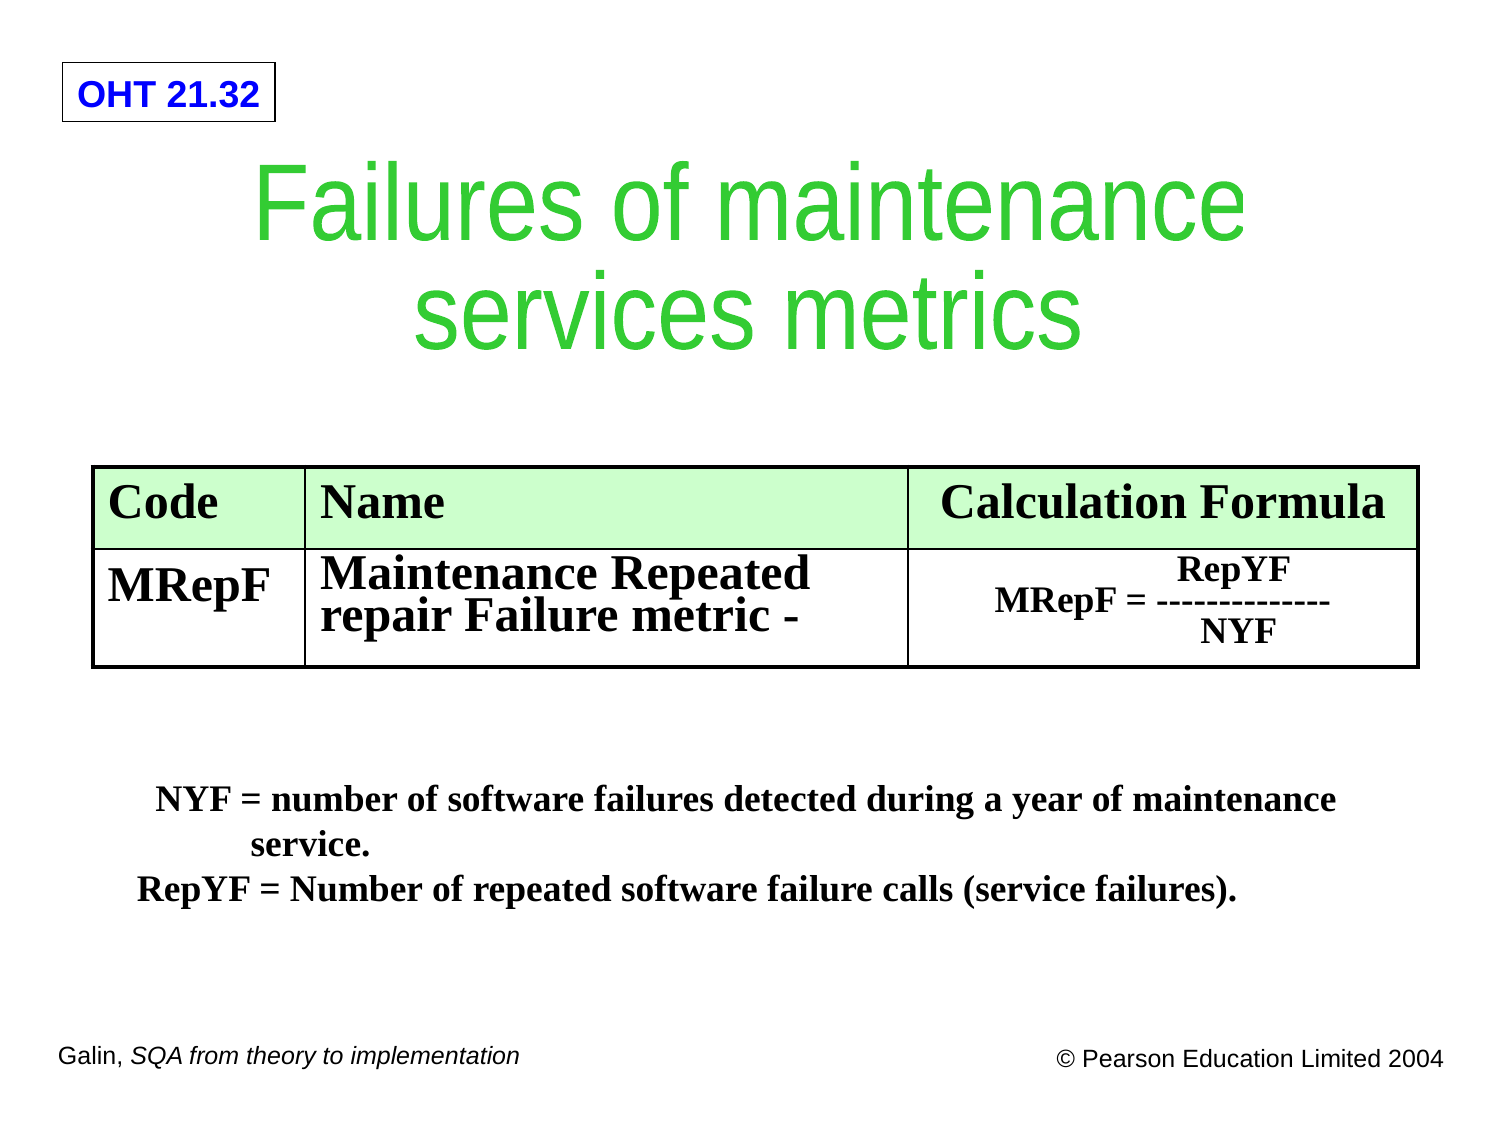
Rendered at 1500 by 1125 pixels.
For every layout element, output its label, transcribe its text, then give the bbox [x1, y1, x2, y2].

table_header Calculation Formula [909, 469, 1416, 548]
table_cell RepYF MRepF = -------------- NYF [909, 550, 1416, 665]
table_header Code [95, 469, 304, 548]
table_cell Maintenance Repeated repair Failure metric - [306, 550, 907, 665]
table_cell MRepF [95, 550, 304, 665]
text_box NYF = number of software failures detected during a year of maintenance service. RepYF = Number of repeated software failure calls (service failures). [17, 766, 1431, 917]
table_header Name [306, 469, 907, 548]
